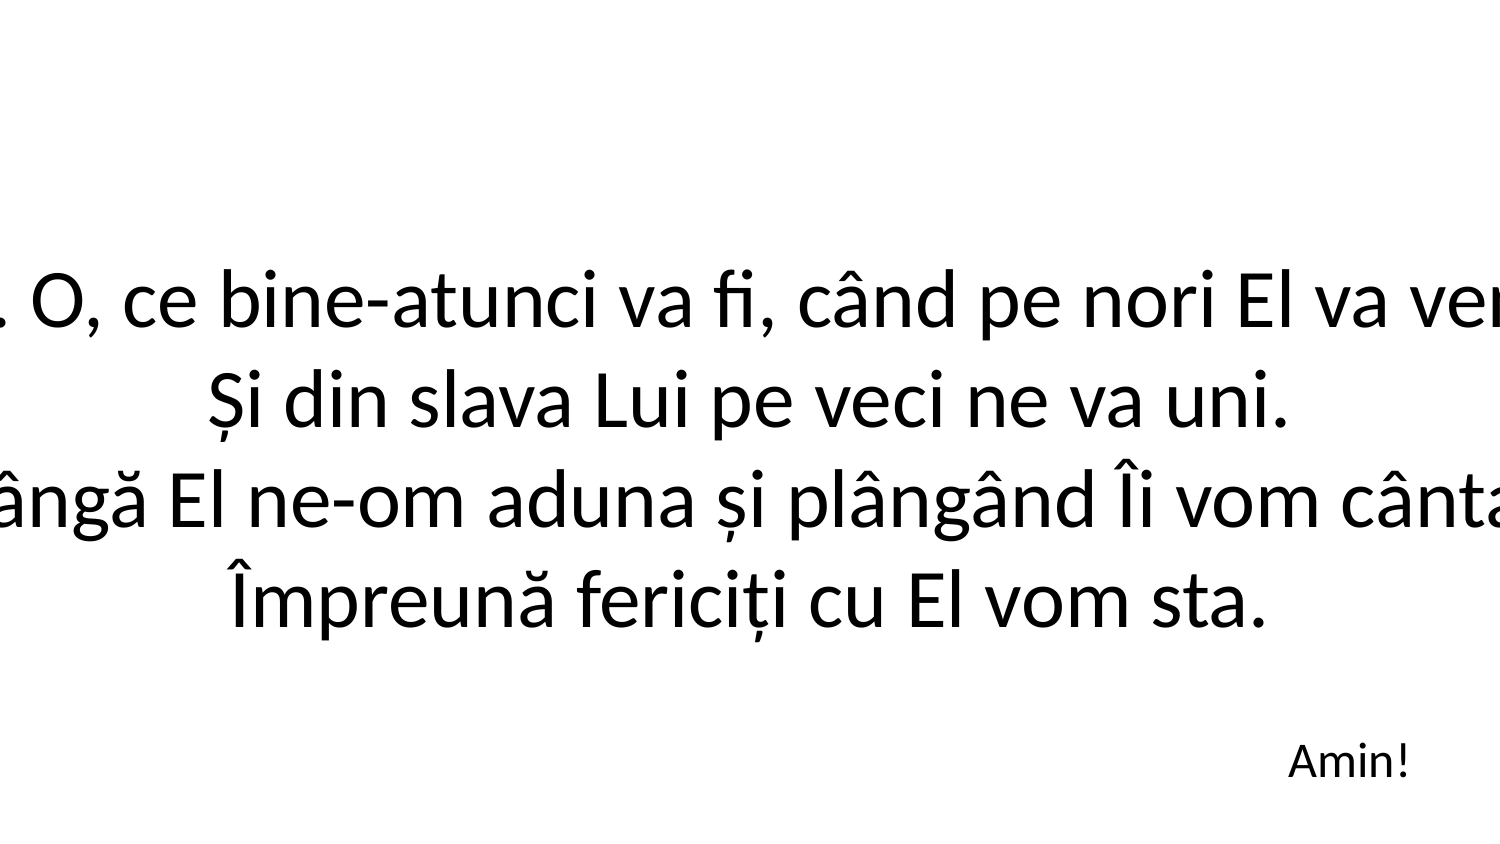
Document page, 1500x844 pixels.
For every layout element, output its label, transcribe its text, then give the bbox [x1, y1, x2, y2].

text_box Amin! [1273, 674, 1427, 795]
text_box 2. O, ce bine-atunci va fi, când pe nori El va veni Și din slava Lui pe veci ne va uni. Lângă El ne-om aduna și plângând Îi vom cânta, Împreună fericiți cu El vom sta. [0, 192, 1500, 652]
